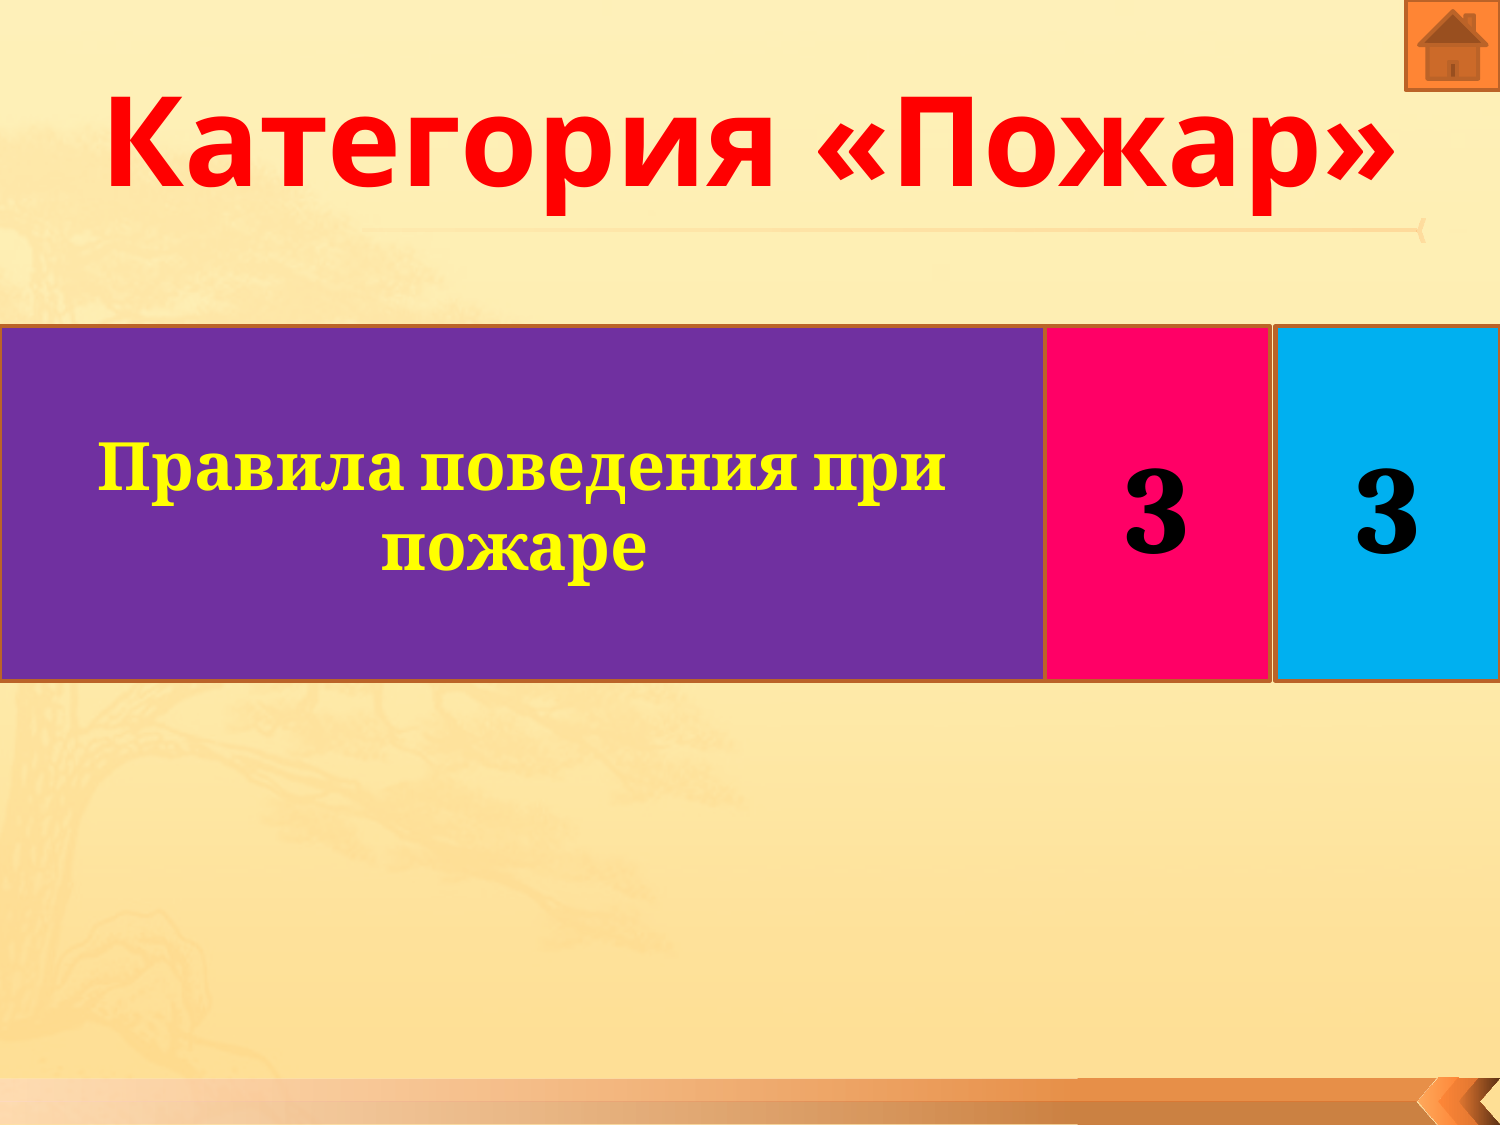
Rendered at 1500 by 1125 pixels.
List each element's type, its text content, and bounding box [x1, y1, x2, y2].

text_box 3 [1273, 324, 1500, 683]
text_box [1404, 0, 1500, 92]
title Категория «Пожар» [41, 42, 1459, 231]
text_box 3 [1043, 324, 1272, 683]
text_box Правила поведения при пожаре [0, 324, 1043, 683]
